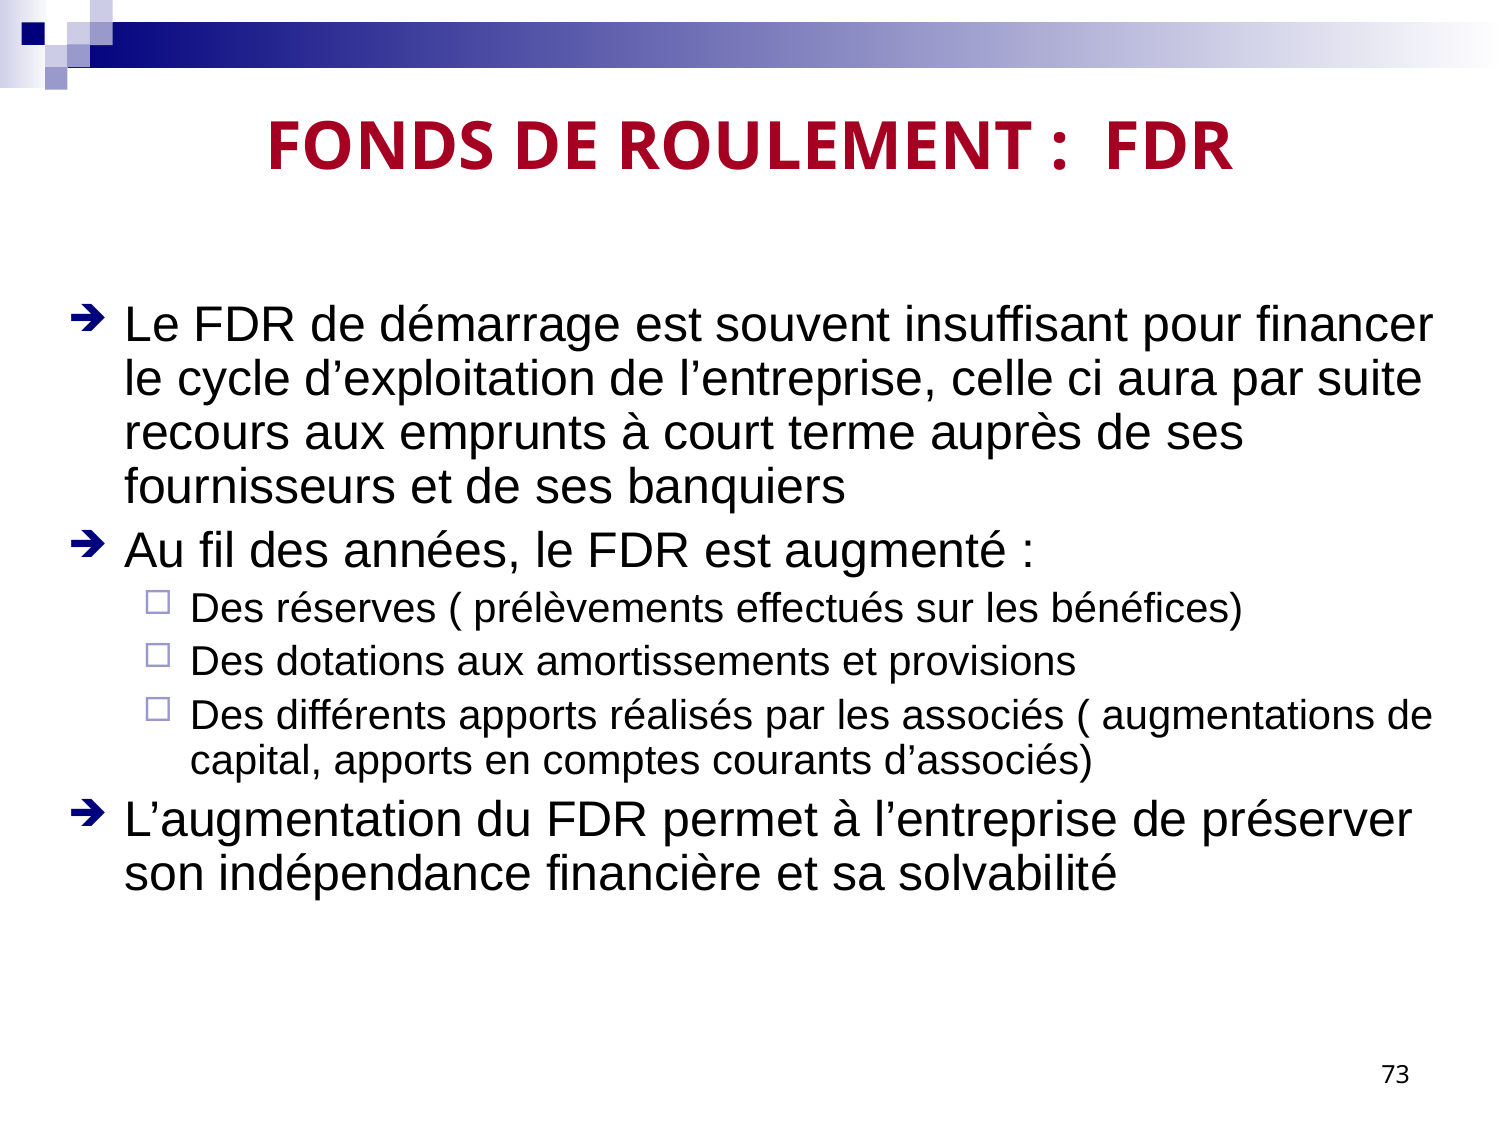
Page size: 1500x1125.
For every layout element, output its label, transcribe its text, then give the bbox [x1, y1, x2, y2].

slide_number 73 [1074, 1025, 1425, 1100]
list Le FDR de démarrage est souvent insuffisant pour financer le cycle d’exploitation de l’entreprise, celle ci aura par suite recours aux emprunts à court terme auprès de ses fournisseurs et de ses banquiers Au fil des années, le FDR est augmenté : Des réserves ( prélèvements effectués sur les bénéfices) Des dotations aux amortissements et provisions Des différents apports réalisés par les associés ( augmentations de capital, apports en comptes courants d’associés) L’augmentation du FDR permet à l’entreprise de préserver son indépendance financière et sa solvabilité [53, 290, 1459, 924]
title FONDS DE ROULEMENT : FDR [75, 90, 1425, 196]
